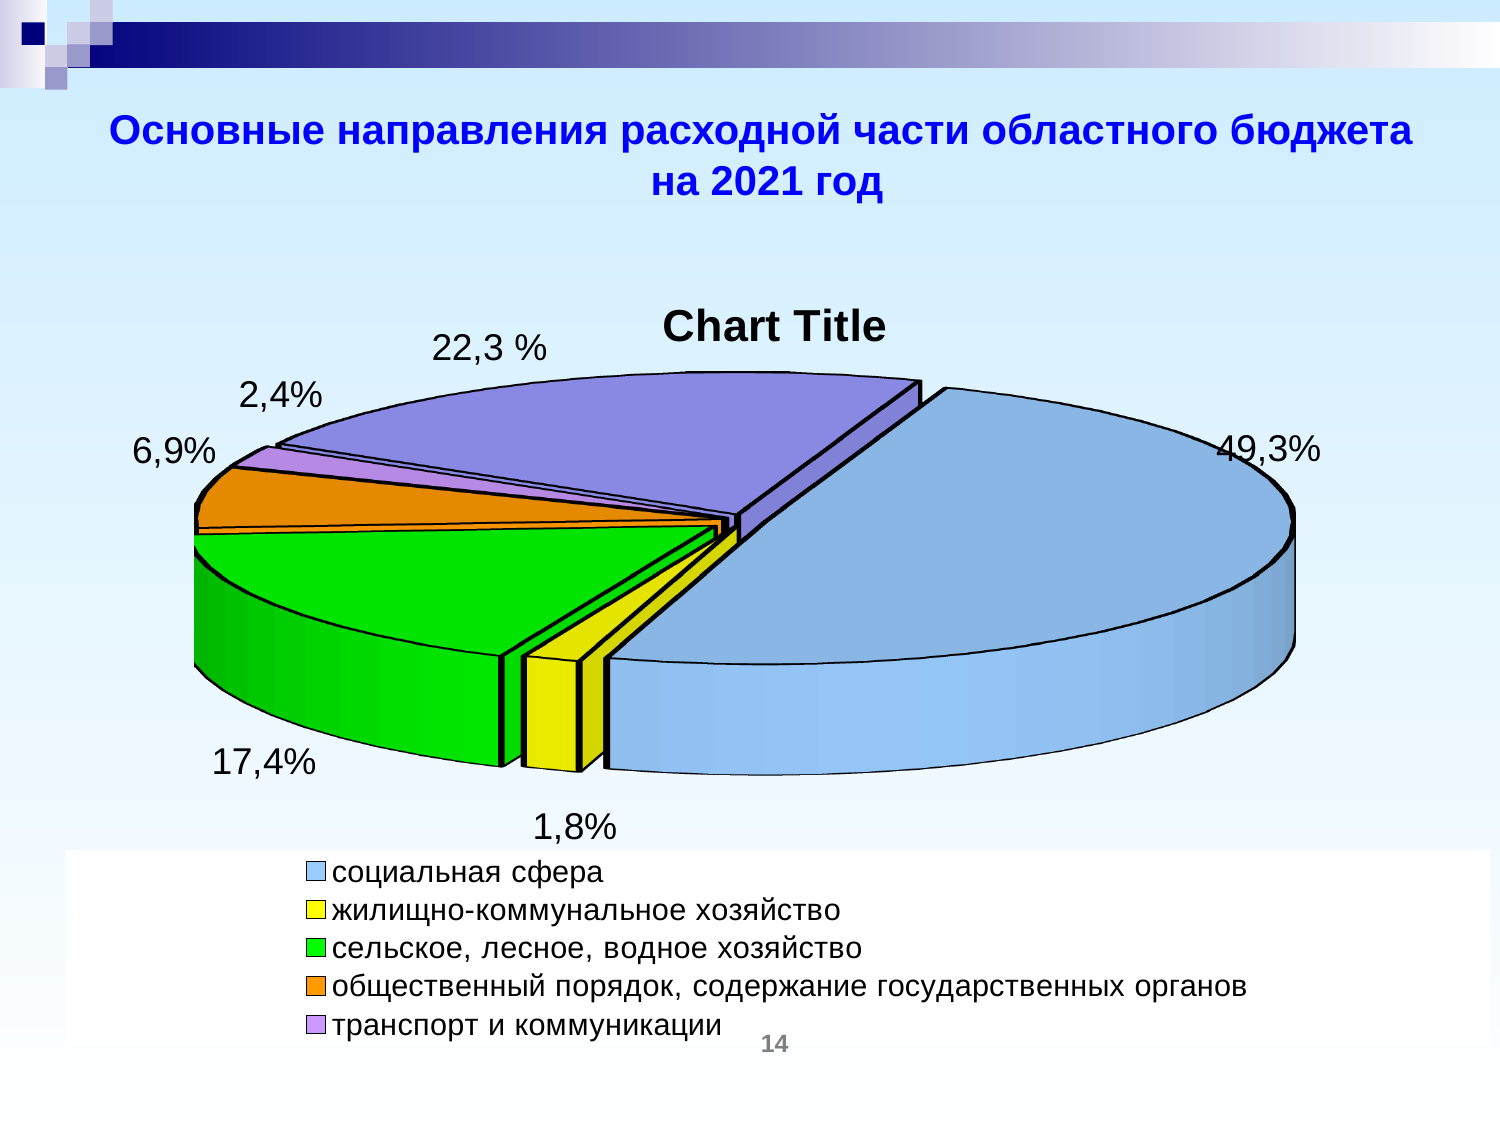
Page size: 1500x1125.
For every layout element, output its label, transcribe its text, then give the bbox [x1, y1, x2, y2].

title Основные направления расходной части областного бюджета на 2021 год [75, 75, 1459, 232]
chart [59, 262, 1491, 1101]
